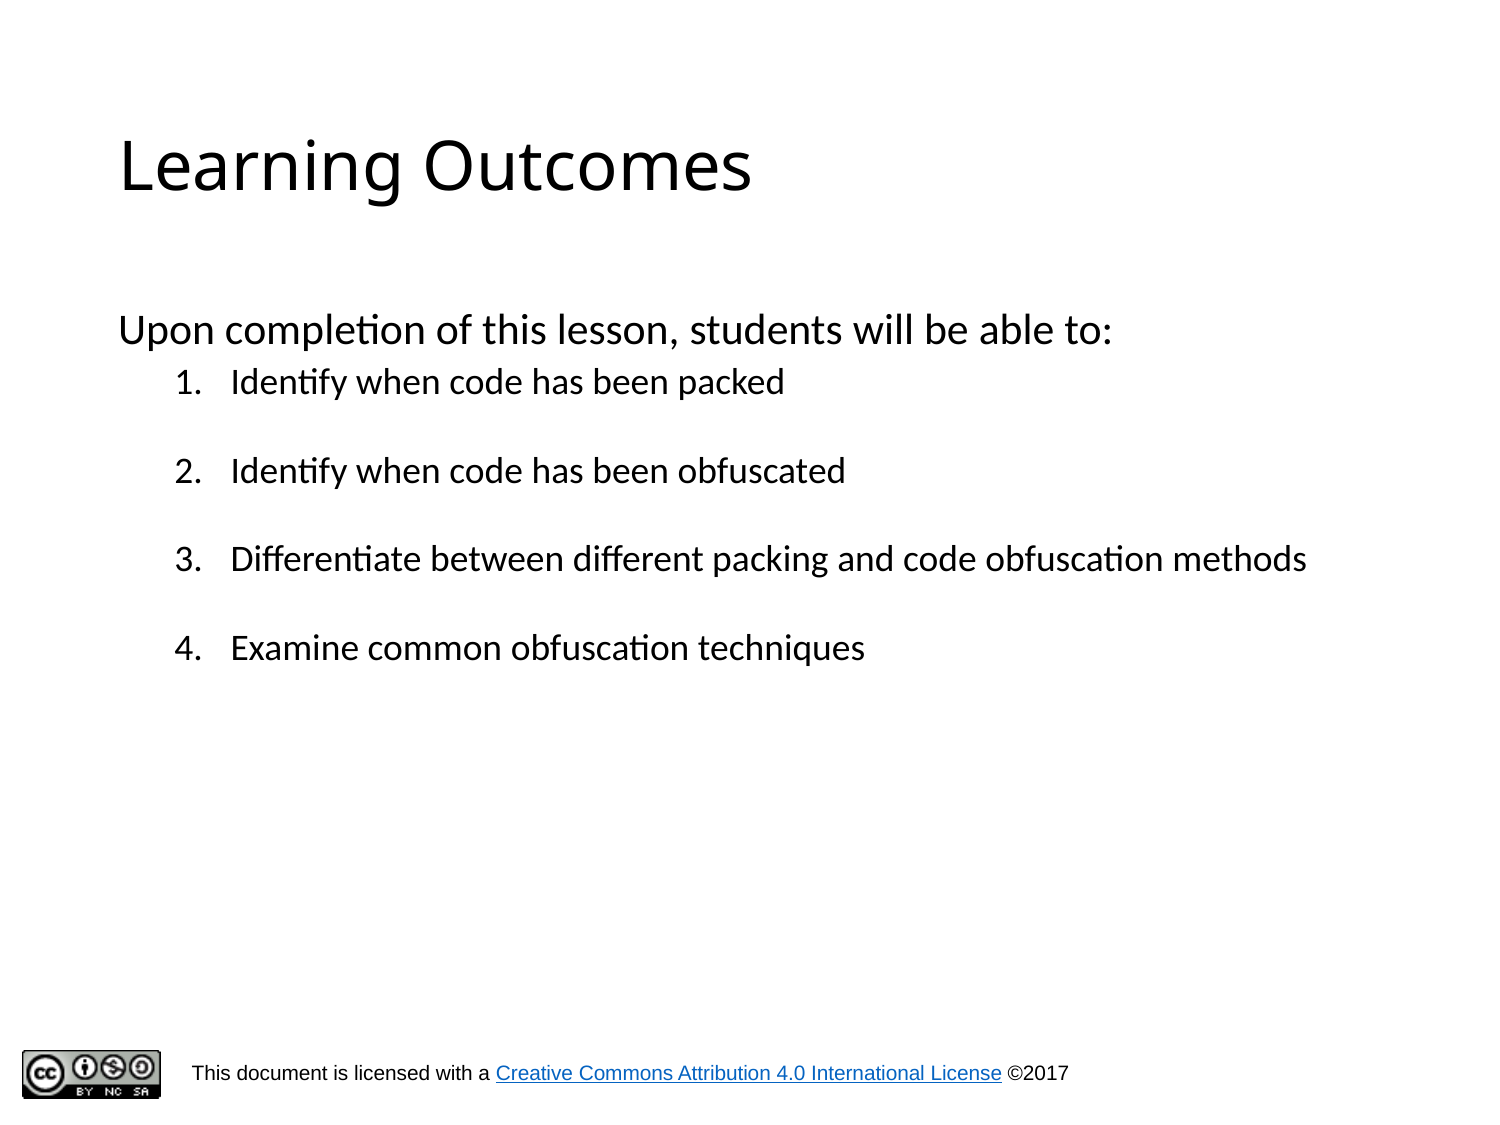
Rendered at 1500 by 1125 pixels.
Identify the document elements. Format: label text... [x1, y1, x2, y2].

picture [22, 1050, 161, 1099]
title Learning Outcomes [102, 59, 1398, 278]
list Upon completion of this lesson, students will be able to: Identify when code has been packed Identify when code has been obfuscated Differentiate between different packing and code obfuscation methods Examine common obfuscation techniques [102, 299, 1398, 1014]
